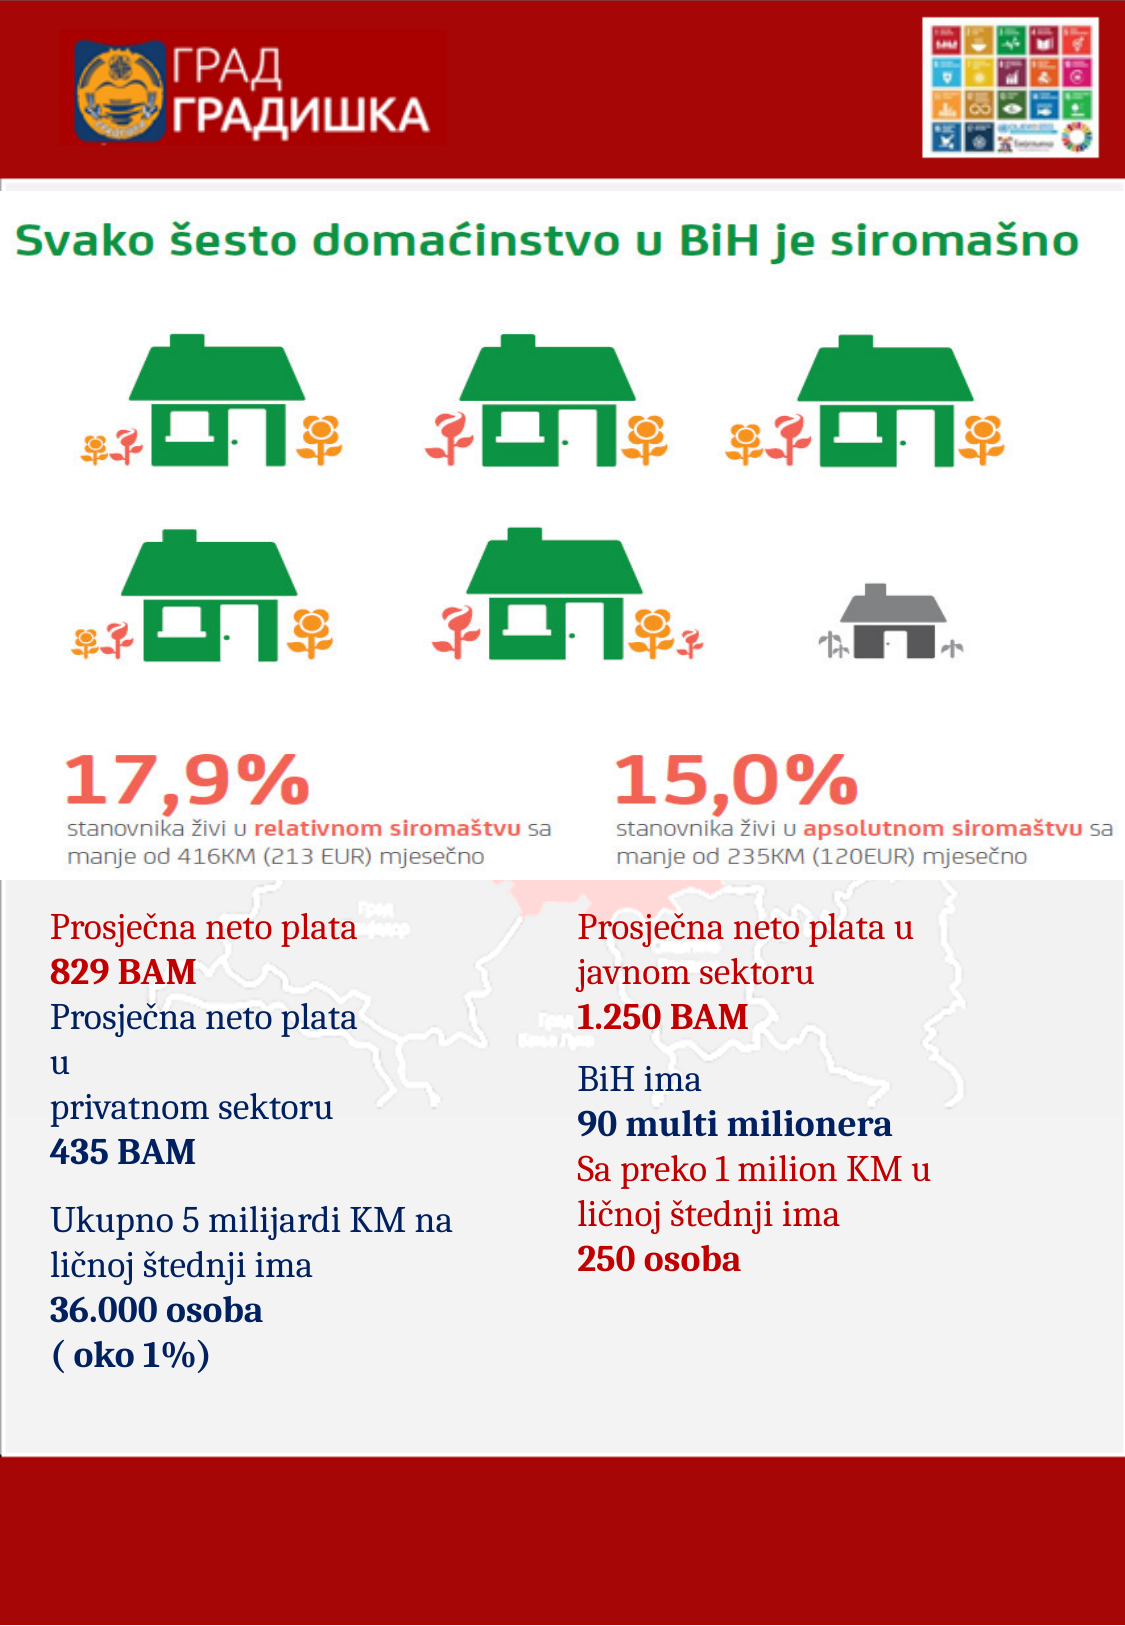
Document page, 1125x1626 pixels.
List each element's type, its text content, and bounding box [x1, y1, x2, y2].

picture [0, 0, 1125, 1625]
text_box Prosječna neto plata u javnom sektoru 1.250 BAM [562, 894, 1125, 1045]
text_box Ukupno 5 milijardi KM na ličnoj štednji ima 36.000 osoba ( oko 1%) [35, 1187, 598, 1383]
text_box BiH ima 90 multi milionera Sa preko 1 milion KM u ličnoj štednji ima 250 osoba [562, 1046, 1125, 1287]
text_box Prosječna neto plata 829 BAM Prosječna neto plata u privatnom sektoru 435 BAM [35, 894, 399, 1187]
